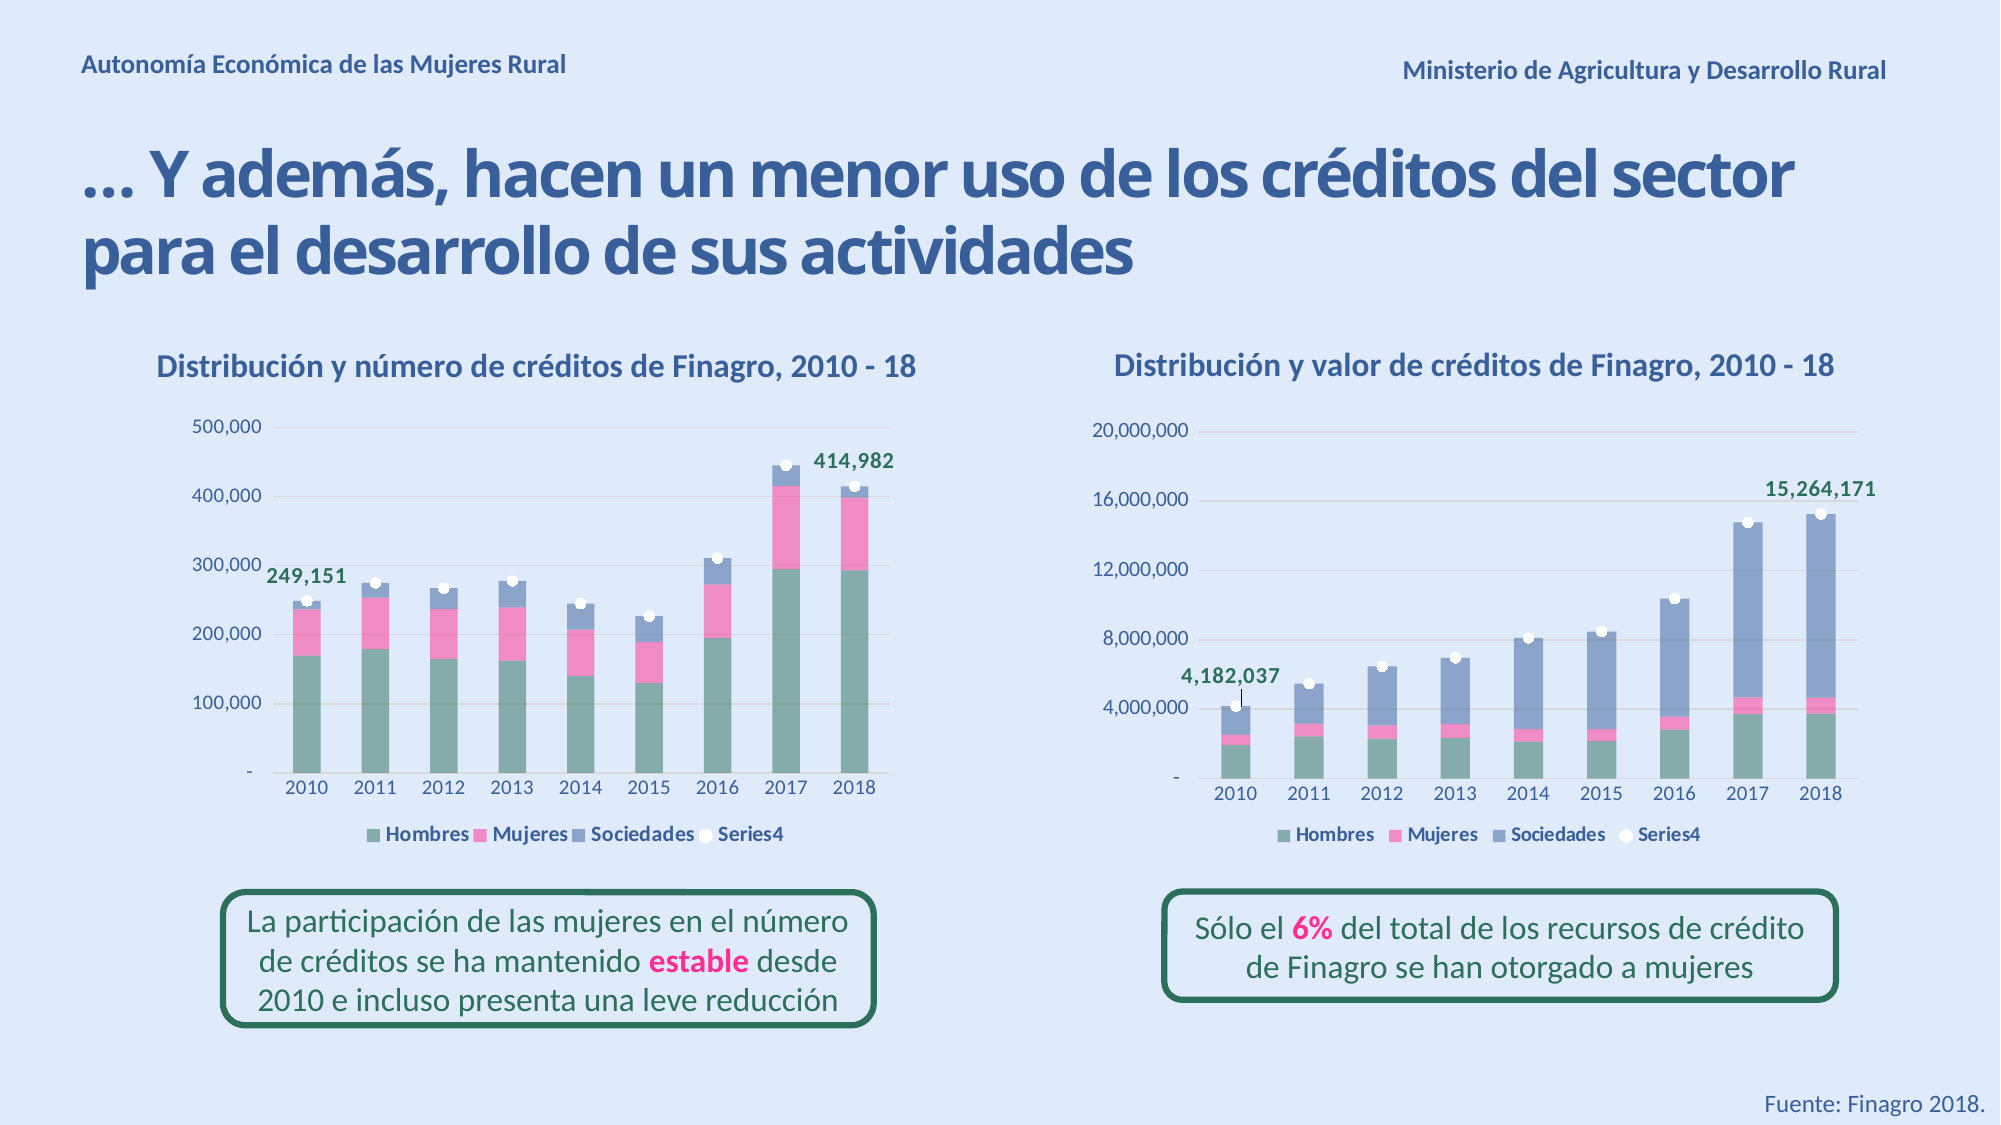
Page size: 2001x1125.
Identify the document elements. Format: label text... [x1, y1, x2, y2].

text_box Sólo el 6% del total de los recursos de crédito de Finagro se han otorgado a mujeres [1163, 890, 1837, 1001]
text_box La participación de las mujeres en el número de créditos se ha mantenido estable desde 2010 e incluso presenta una leve reducción [221, 891, 875, 1027]
text_box Ministerio de Agricultura y Desarrollo Rural [1387, 44, 1902, 93]
text_box Distribución y valor de créditos de Finagro, 2010 - 18 [1055, 335, 1895, 391]
text_box Autonomía Económica de las Mujeres Rural [66, 38, 617, 86]
chart [1056, 408, 1882, 859]
text_box Distribución y número de créditos de Finagro, 2010 - 18 [117, 336, 957, 392]
text_box Fuente: Finagro 2018. [1749, 1080, 2000, 1125]
text_box … Y además, hacen un menor uso de los créditos del sector para el desarrollo de sus actividades [66, 125, 1890, 295]
chart [161, 404, 912, 855]
